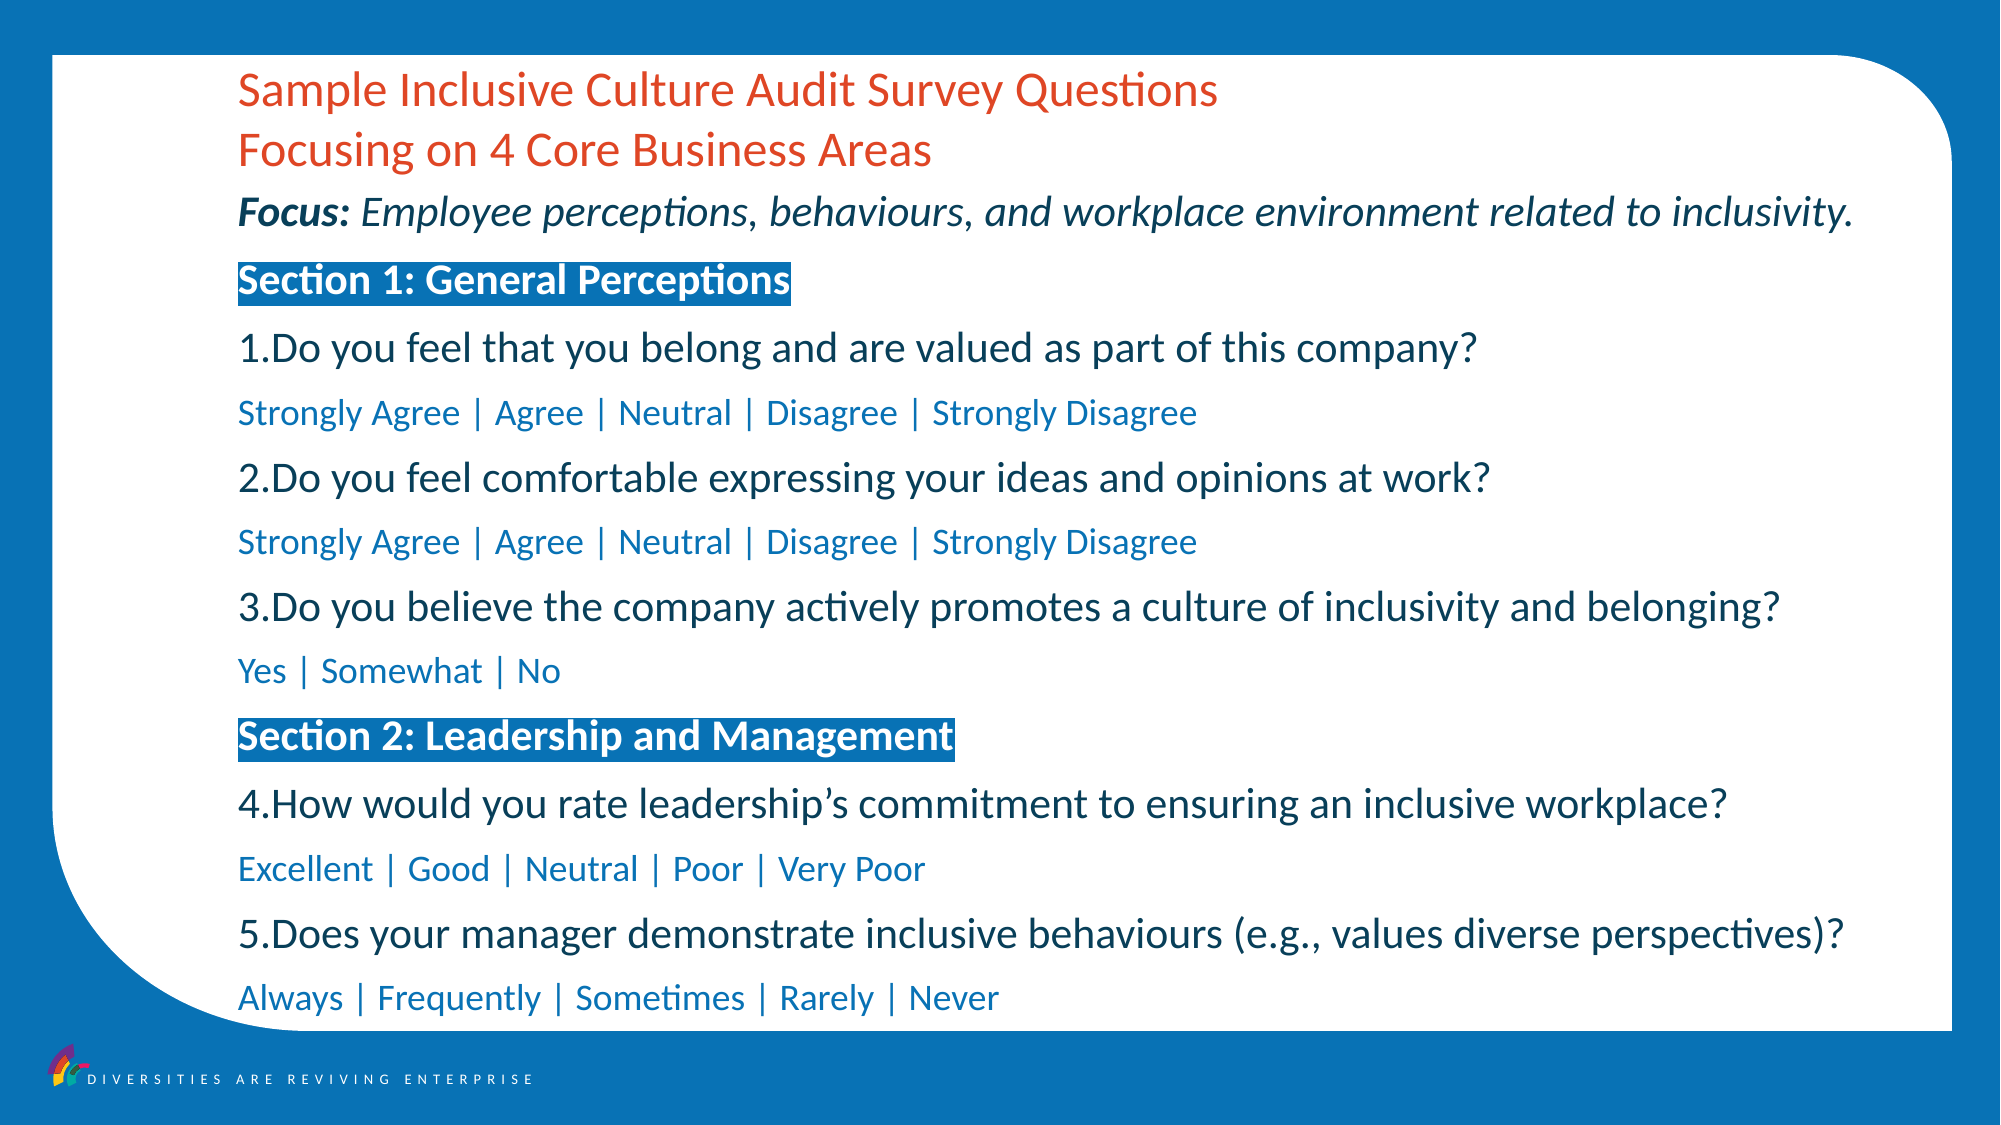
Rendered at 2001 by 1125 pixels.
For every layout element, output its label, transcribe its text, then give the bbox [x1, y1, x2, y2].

list Sample Inclusive Culture Audit Survey Questions Focusing on 4 Core Business Areas [223, 49, 1962, 182]
list Focus: Employee perceptions, behaviours, and workplace environment related to inclusivity. Section 1: General Perceptions 1.Do you feel that you belong and are valued as part of this company? Strongly Agree | Agree | Neutral | Disagree | Strongly Disagree 2.Do you feel comfortable expressing your ideas and opinions at work? Strongly Agree | Agree | Neutral | Disagree | Strongly Disagree 3.Do you believe the company actively promotes a culture of inclusivity and belonging? Yes | Somewhat | No Section 2: Leadership and Management 4.How would you rate leadership’s commitment to ensuring an inclusive workplace? Excellent | Good | Neutral | Poor | Very Poor 5.Does your manager demonstrate inclusive behaviours (e.g., values diverse perspectives)? Always | Frequently | Sometimes | Rarely | Never [223, 181, 2000, 813]
